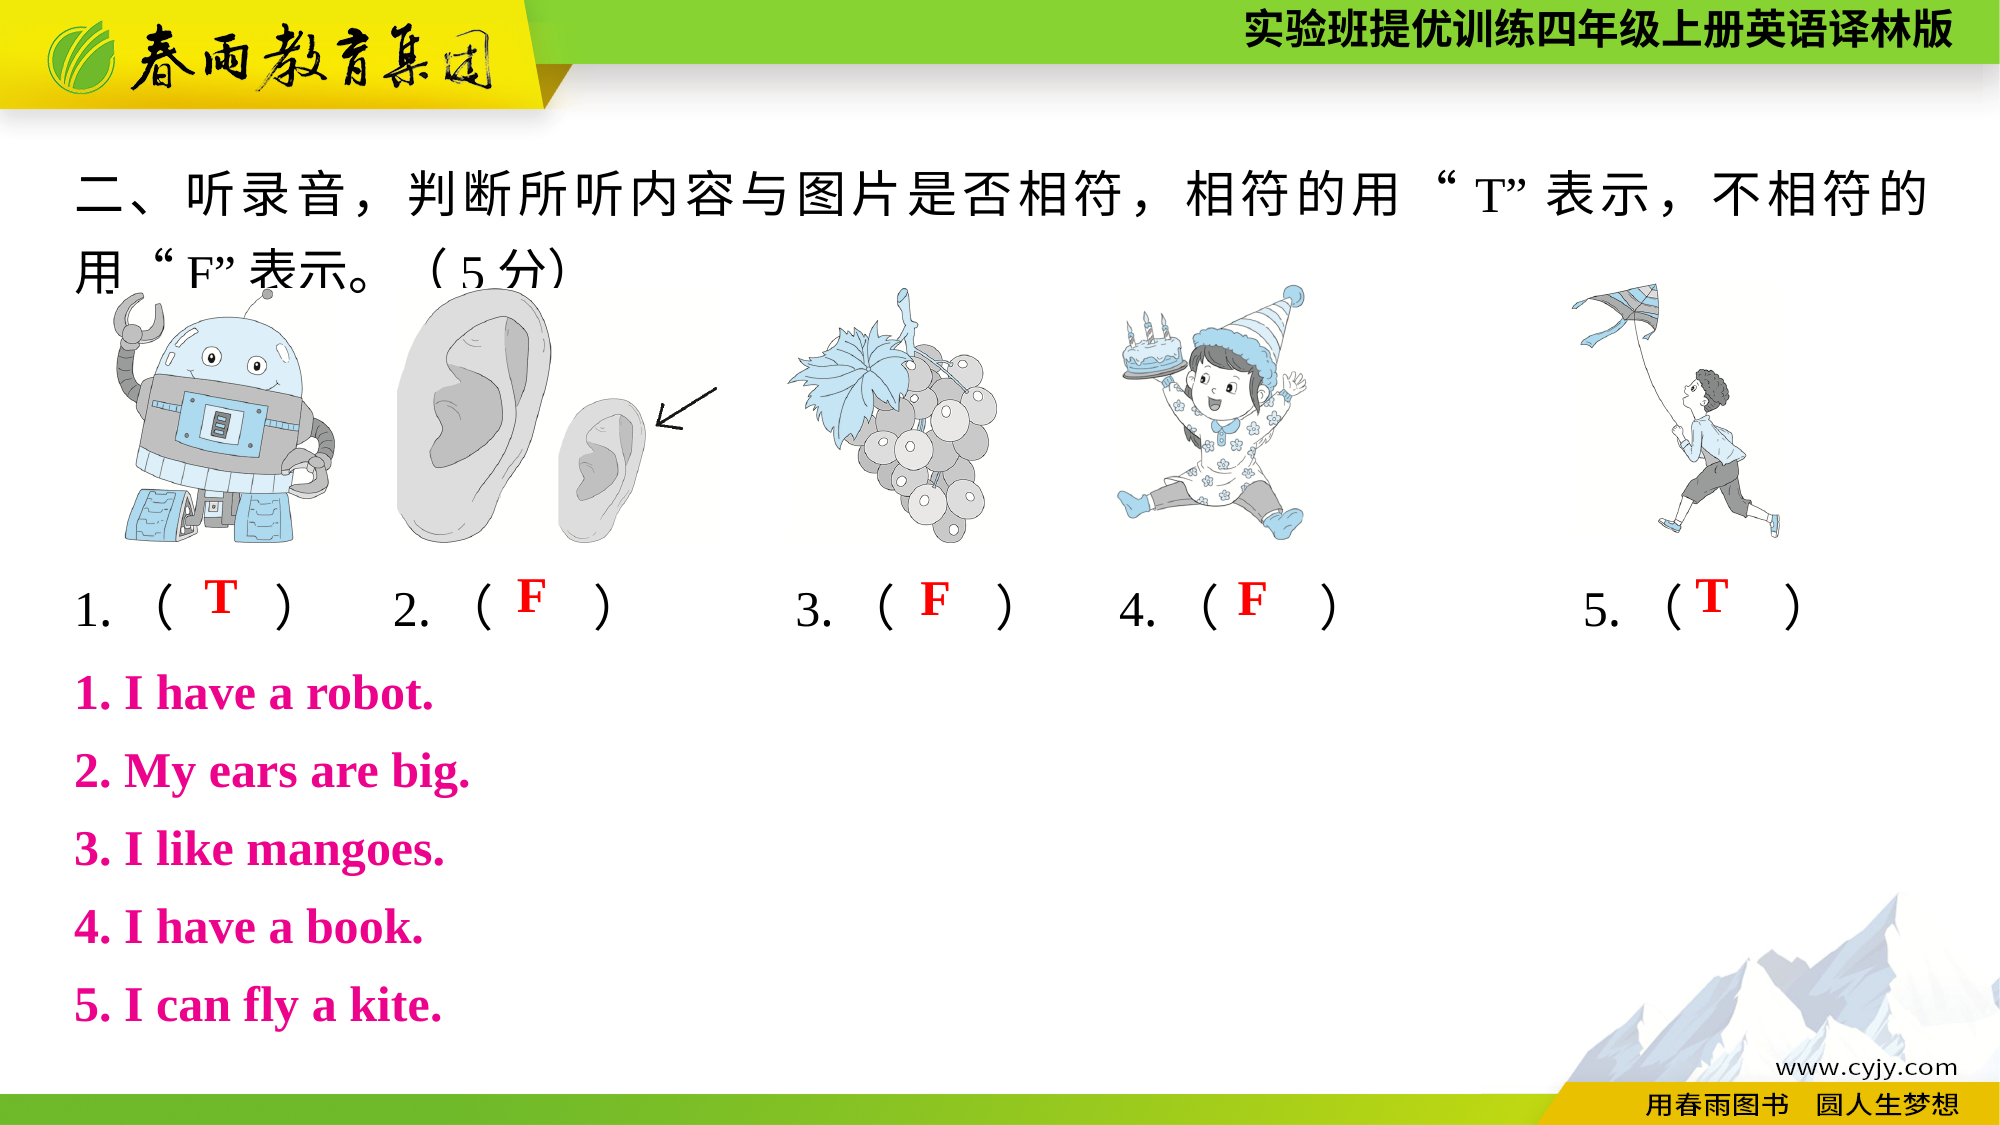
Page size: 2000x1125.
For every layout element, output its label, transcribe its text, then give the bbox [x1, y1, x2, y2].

text_box F [1222, 558, 1283, 633]
picture [0, 0, 2000, 1125]
list 二、听录音，判断所听内容与图片是否相符，相符的用“T”表示，不相符的用“F”表示。（5分） [59, 137, 1944, 302]
text_box 1.（ ） 2.（ ） 3.（ ） 4.（ ） 5.（ ） [59, 539, 1944, 633]
text_box F [502, 554, 563, 630]
text_box T [189, 555, 253, 631]
text_box 1. I have a robot. 2. My ears are big. 3. I like mangoes. 4. I have a book. 5. I can fly a kite. [59, 633, 1944, 1039]
text_box F [905, 558, 966, 633]
text_box T [1680, 555, 1744, 631]
